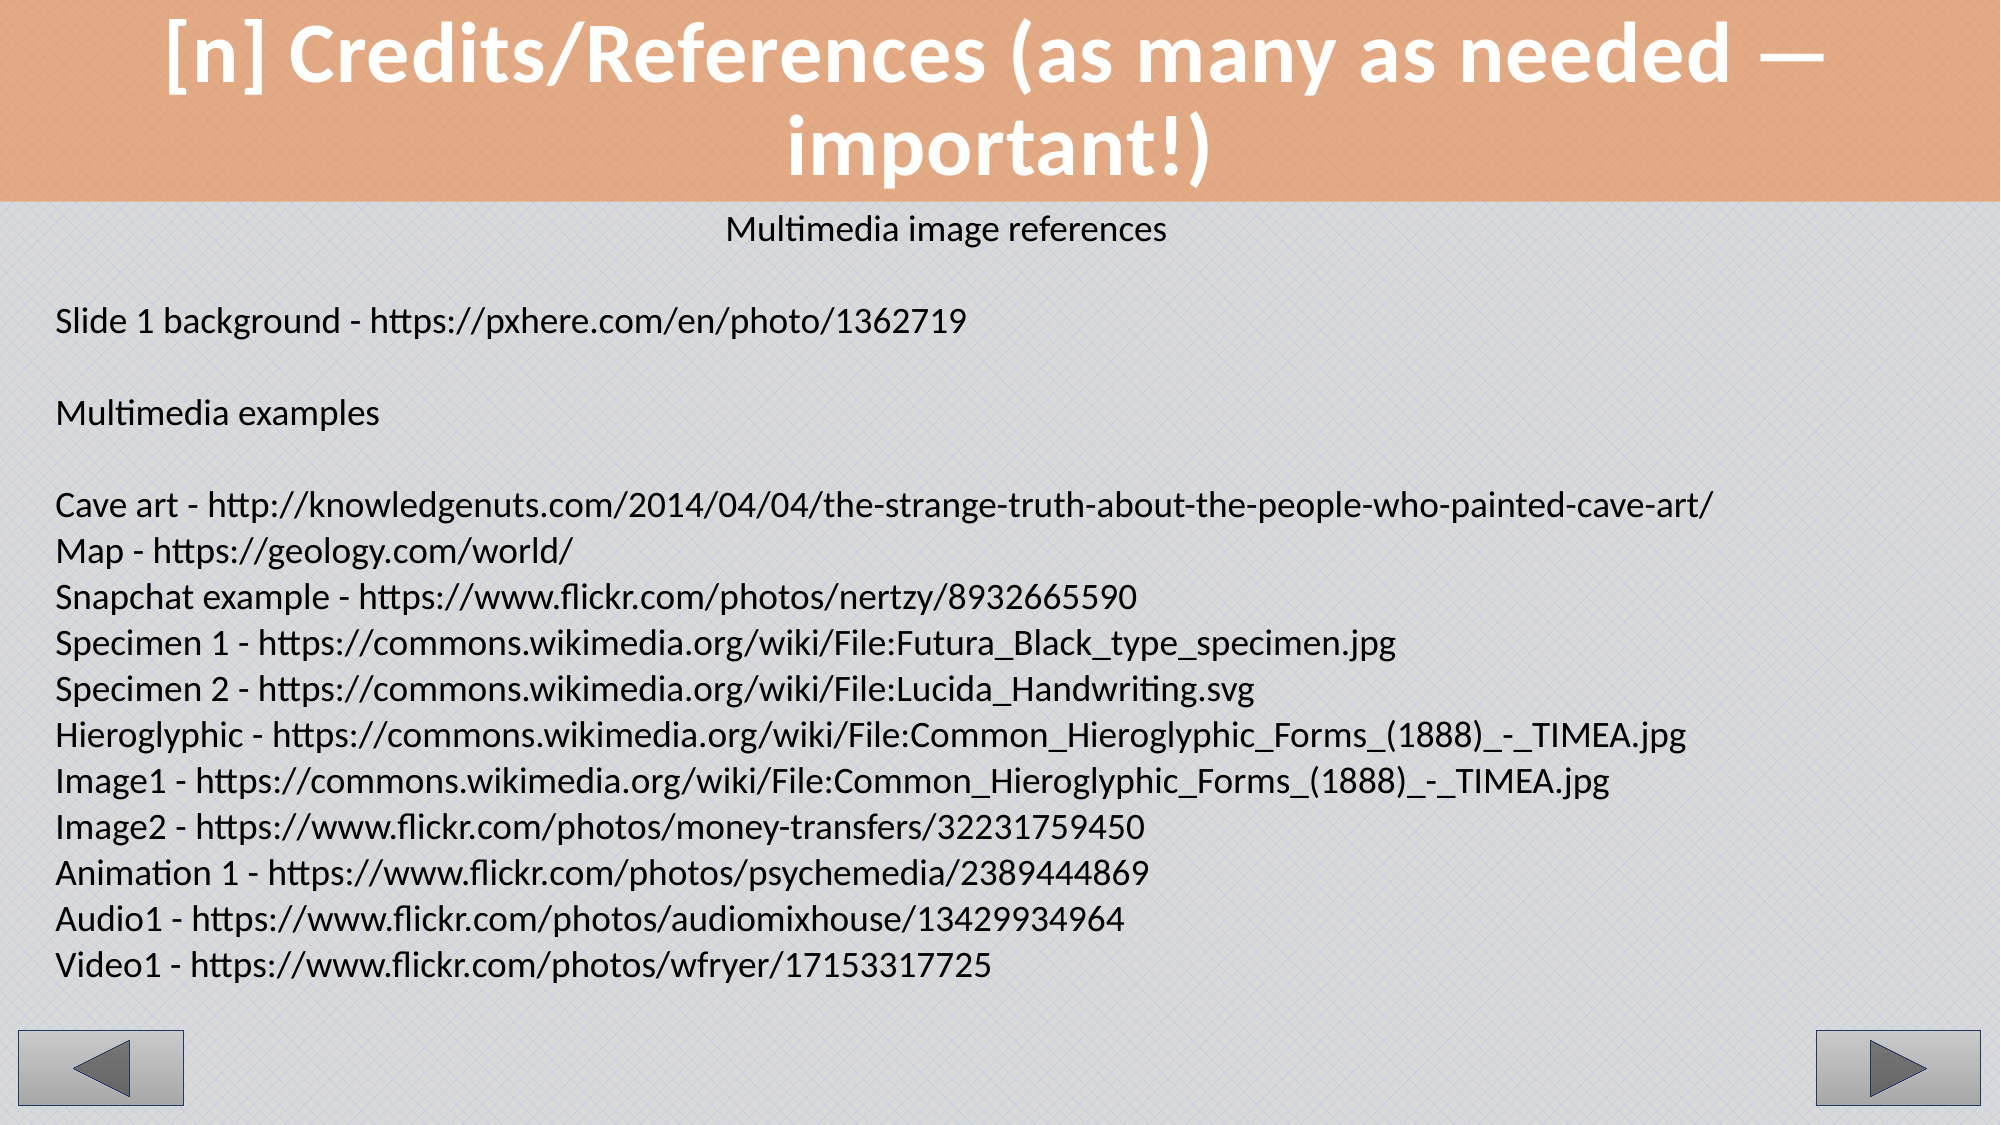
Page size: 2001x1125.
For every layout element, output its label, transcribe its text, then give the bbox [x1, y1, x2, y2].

text_box [1816, 1030, 1981, 1106]
text_box [18, 1030, 184, 1106]
subtitle Multimedia image references Slide 1 background - https://pxhere.com/en/photo/1362719 Multimedia examples Cave art - http://knowledgenuts.com/2014/04/04/the-strange-truth-about-the-people-who-painted-cave-art/ Map - https://geology.com/world/ Snapchat example - https://www.flickr.com/photos/nertzy/8932665590 Specimen 1 - https://commons.wikimedia.org/wiki/File:Futura_Black_type_specimen.jpg Specimen 2 - https://commons.wikimedia.org/wiki/File:Lucida_Handwriting.svg Hieroglyphic - https://commons.wikimedia.org/wiki/File:Common_Hieroglyphic_Forms_(1888)_-_TIMEA.jpg Image1 - https://commons.wikimedia.org/wiki/File:Common_Hieroglyphic_Forms_(1888)_-_TIMEA.jpg Image2 - https://www.flickr.com/photos/money-transfers/32231759450 Animation 1 - https://www.flickr.com/photos/psychemedia/2389444869 Audio1 - https://www.flickr.com/photos/audiomixhouse/13429934964 Video1 - https://www.flickr.com/photos/wfryer/17153317725 [40, 202, 1862, 1007]
text_box [n] Credits/References (as many as needed — important!) [0, 0, 2000, 202]
